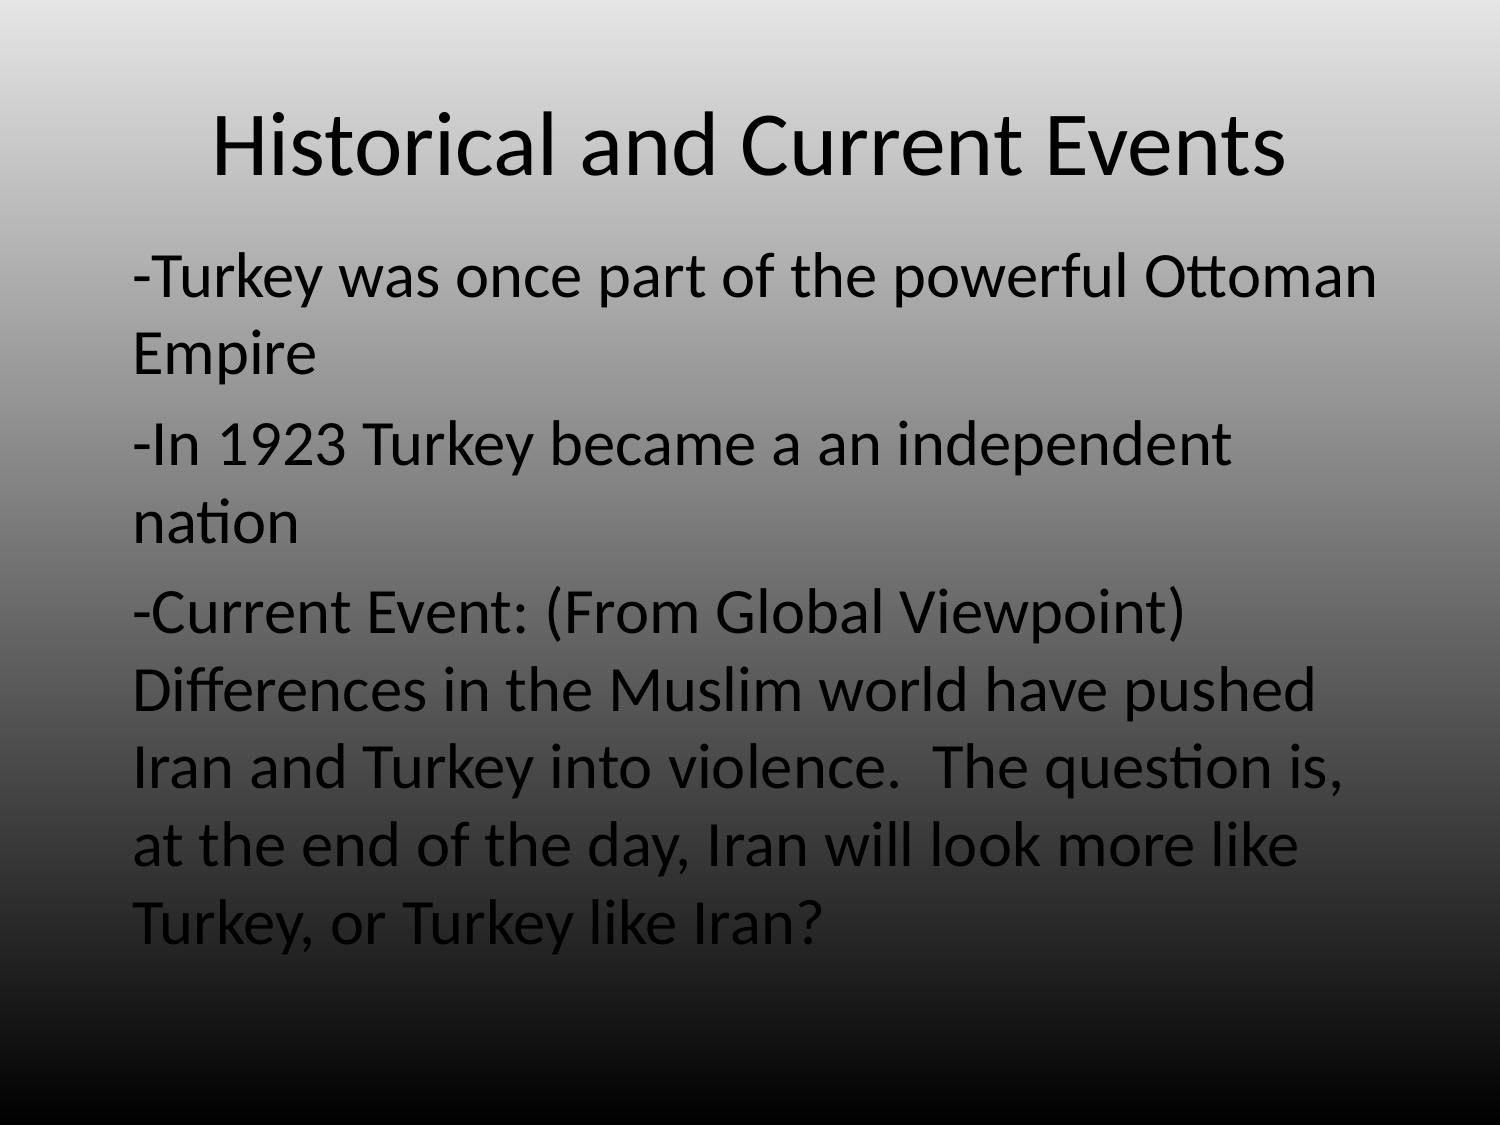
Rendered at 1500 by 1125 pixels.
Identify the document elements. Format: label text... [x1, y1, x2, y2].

title Historical and Current Events [75, 45, 1425, 233]
list -Turkey was once part of the powerful Ottoman Empire -In 1923 Turkey became a an independent nation -Current Event: (From Global Viewpoint) Differences in the Muslim world have pushed Iran and Turkey into violence. The question is, at the end of the day, Iran will look more like Turkey, or Turkey like Iran? [62, 224, 1413, 968]
